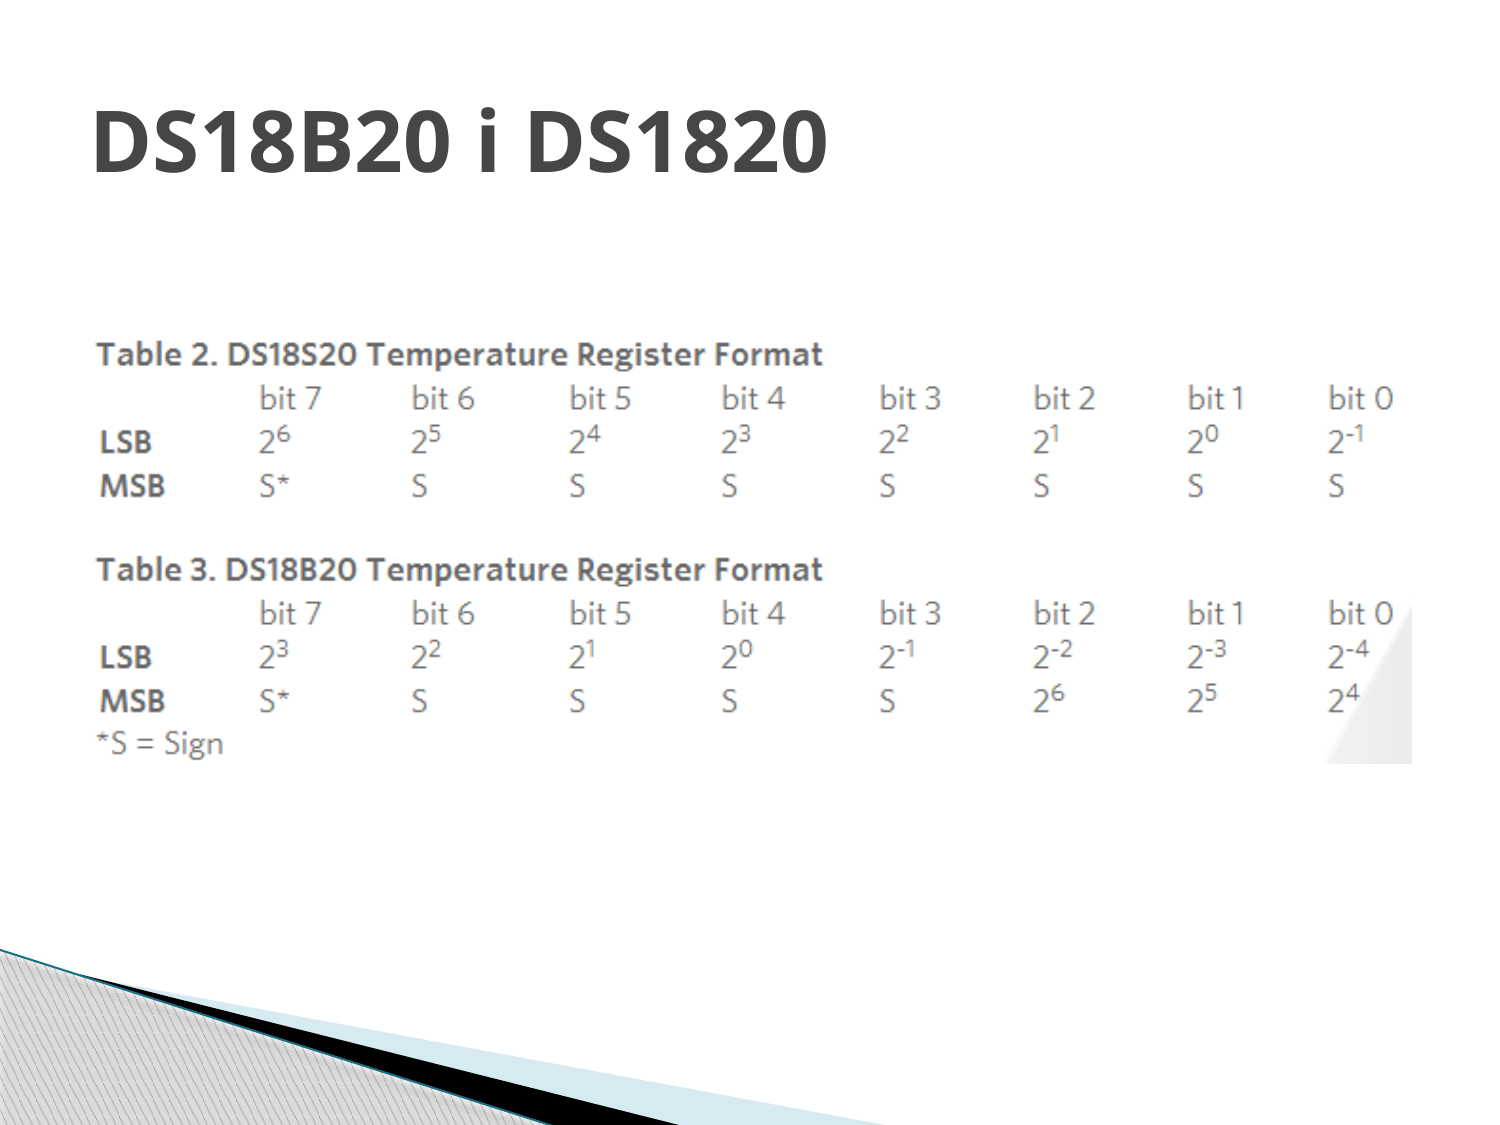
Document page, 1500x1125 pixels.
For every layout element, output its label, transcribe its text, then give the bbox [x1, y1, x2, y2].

title DS18B20 i DS1820 [75, 45, 1425, 233]
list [88, 326, 1412, 764]
